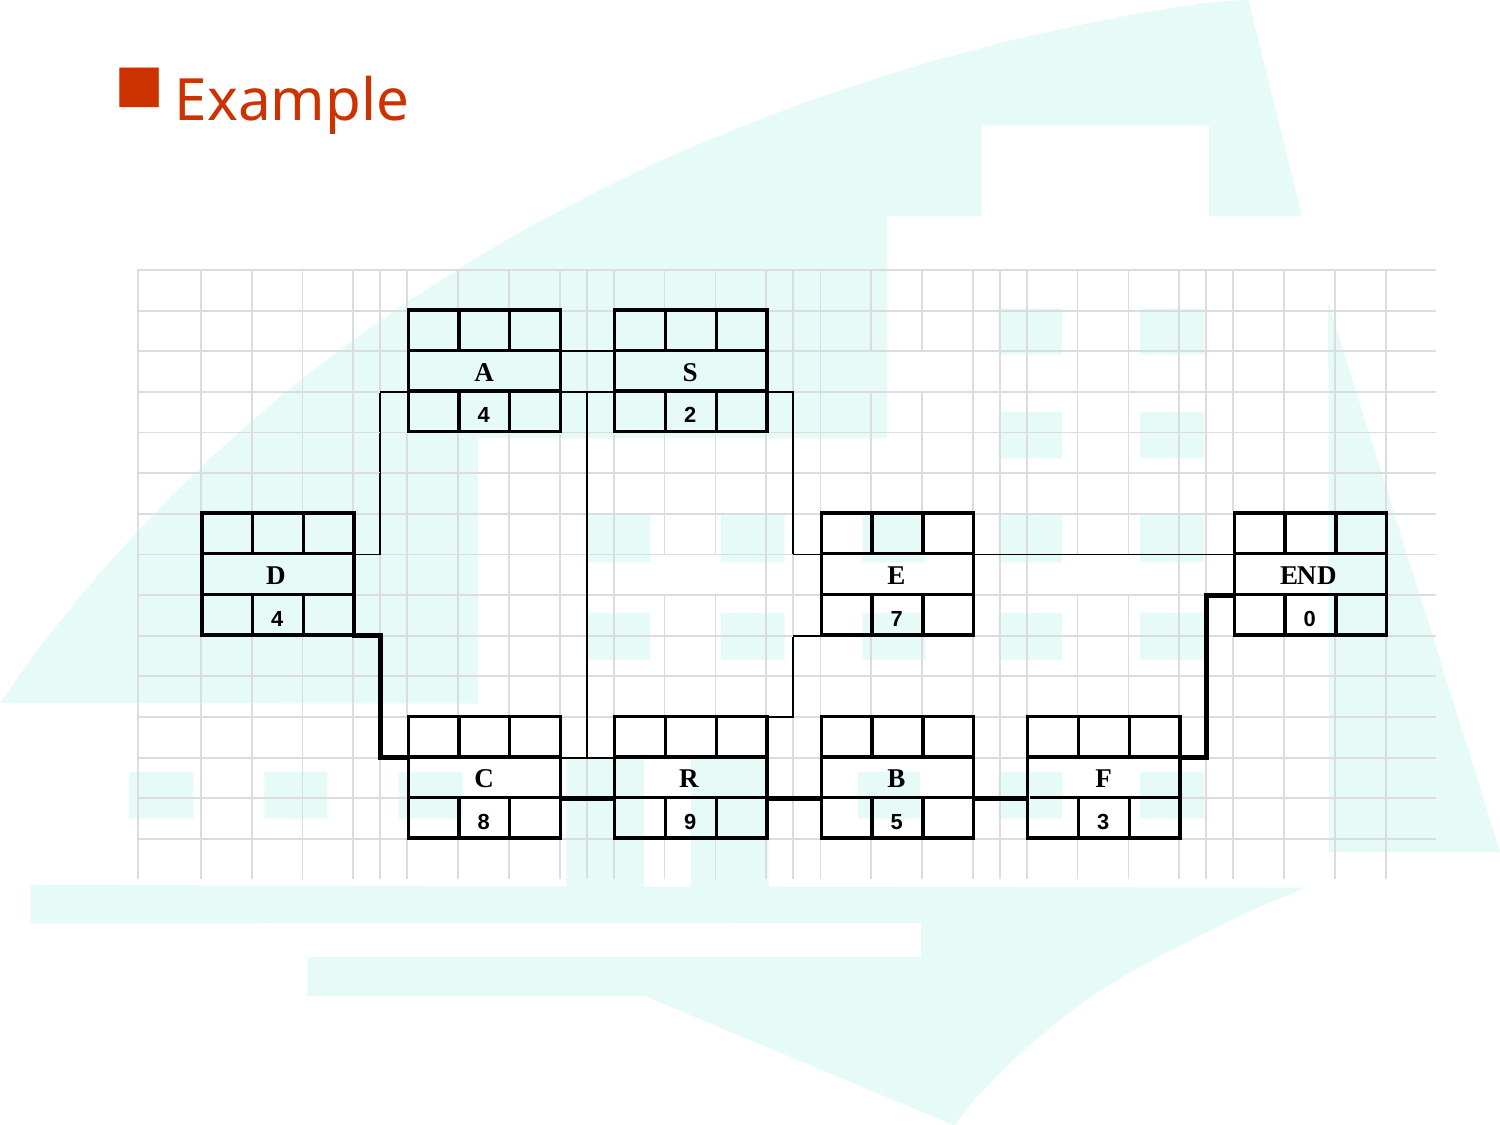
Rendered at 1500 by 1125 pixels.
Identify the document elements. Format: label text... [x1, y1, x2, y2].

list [137, 268, 1438, 881]
text_box Example [112, 62, 463, 148]
